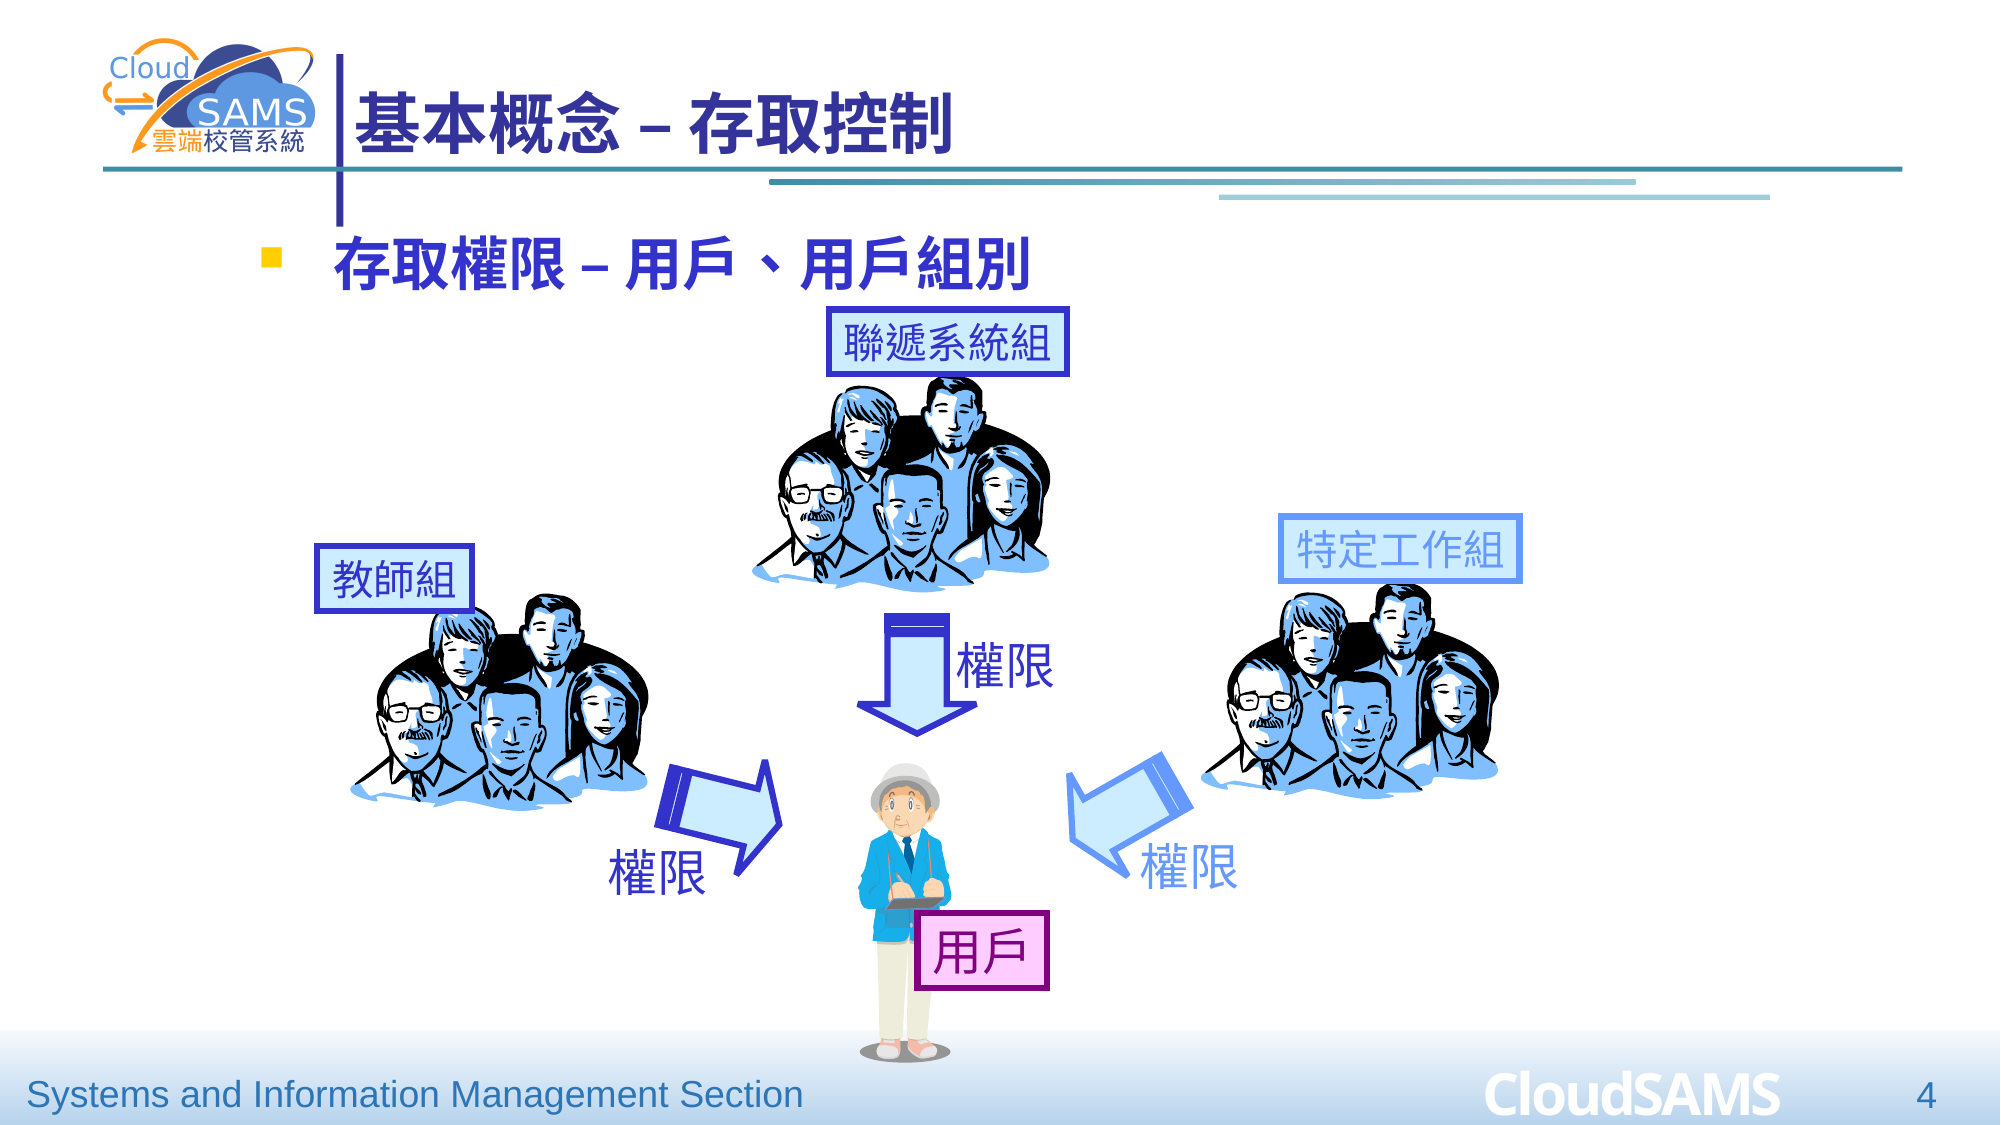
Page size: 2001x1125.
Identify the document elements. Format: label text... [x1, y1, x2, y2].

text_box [243, 219, 1567, 1063]
title 基本概念 – 存取控制 [340, 44, 1907, 170]
picture [87, 7, 349, 175]
slide_number 4 [1755, 1063, 1952, 1125]
